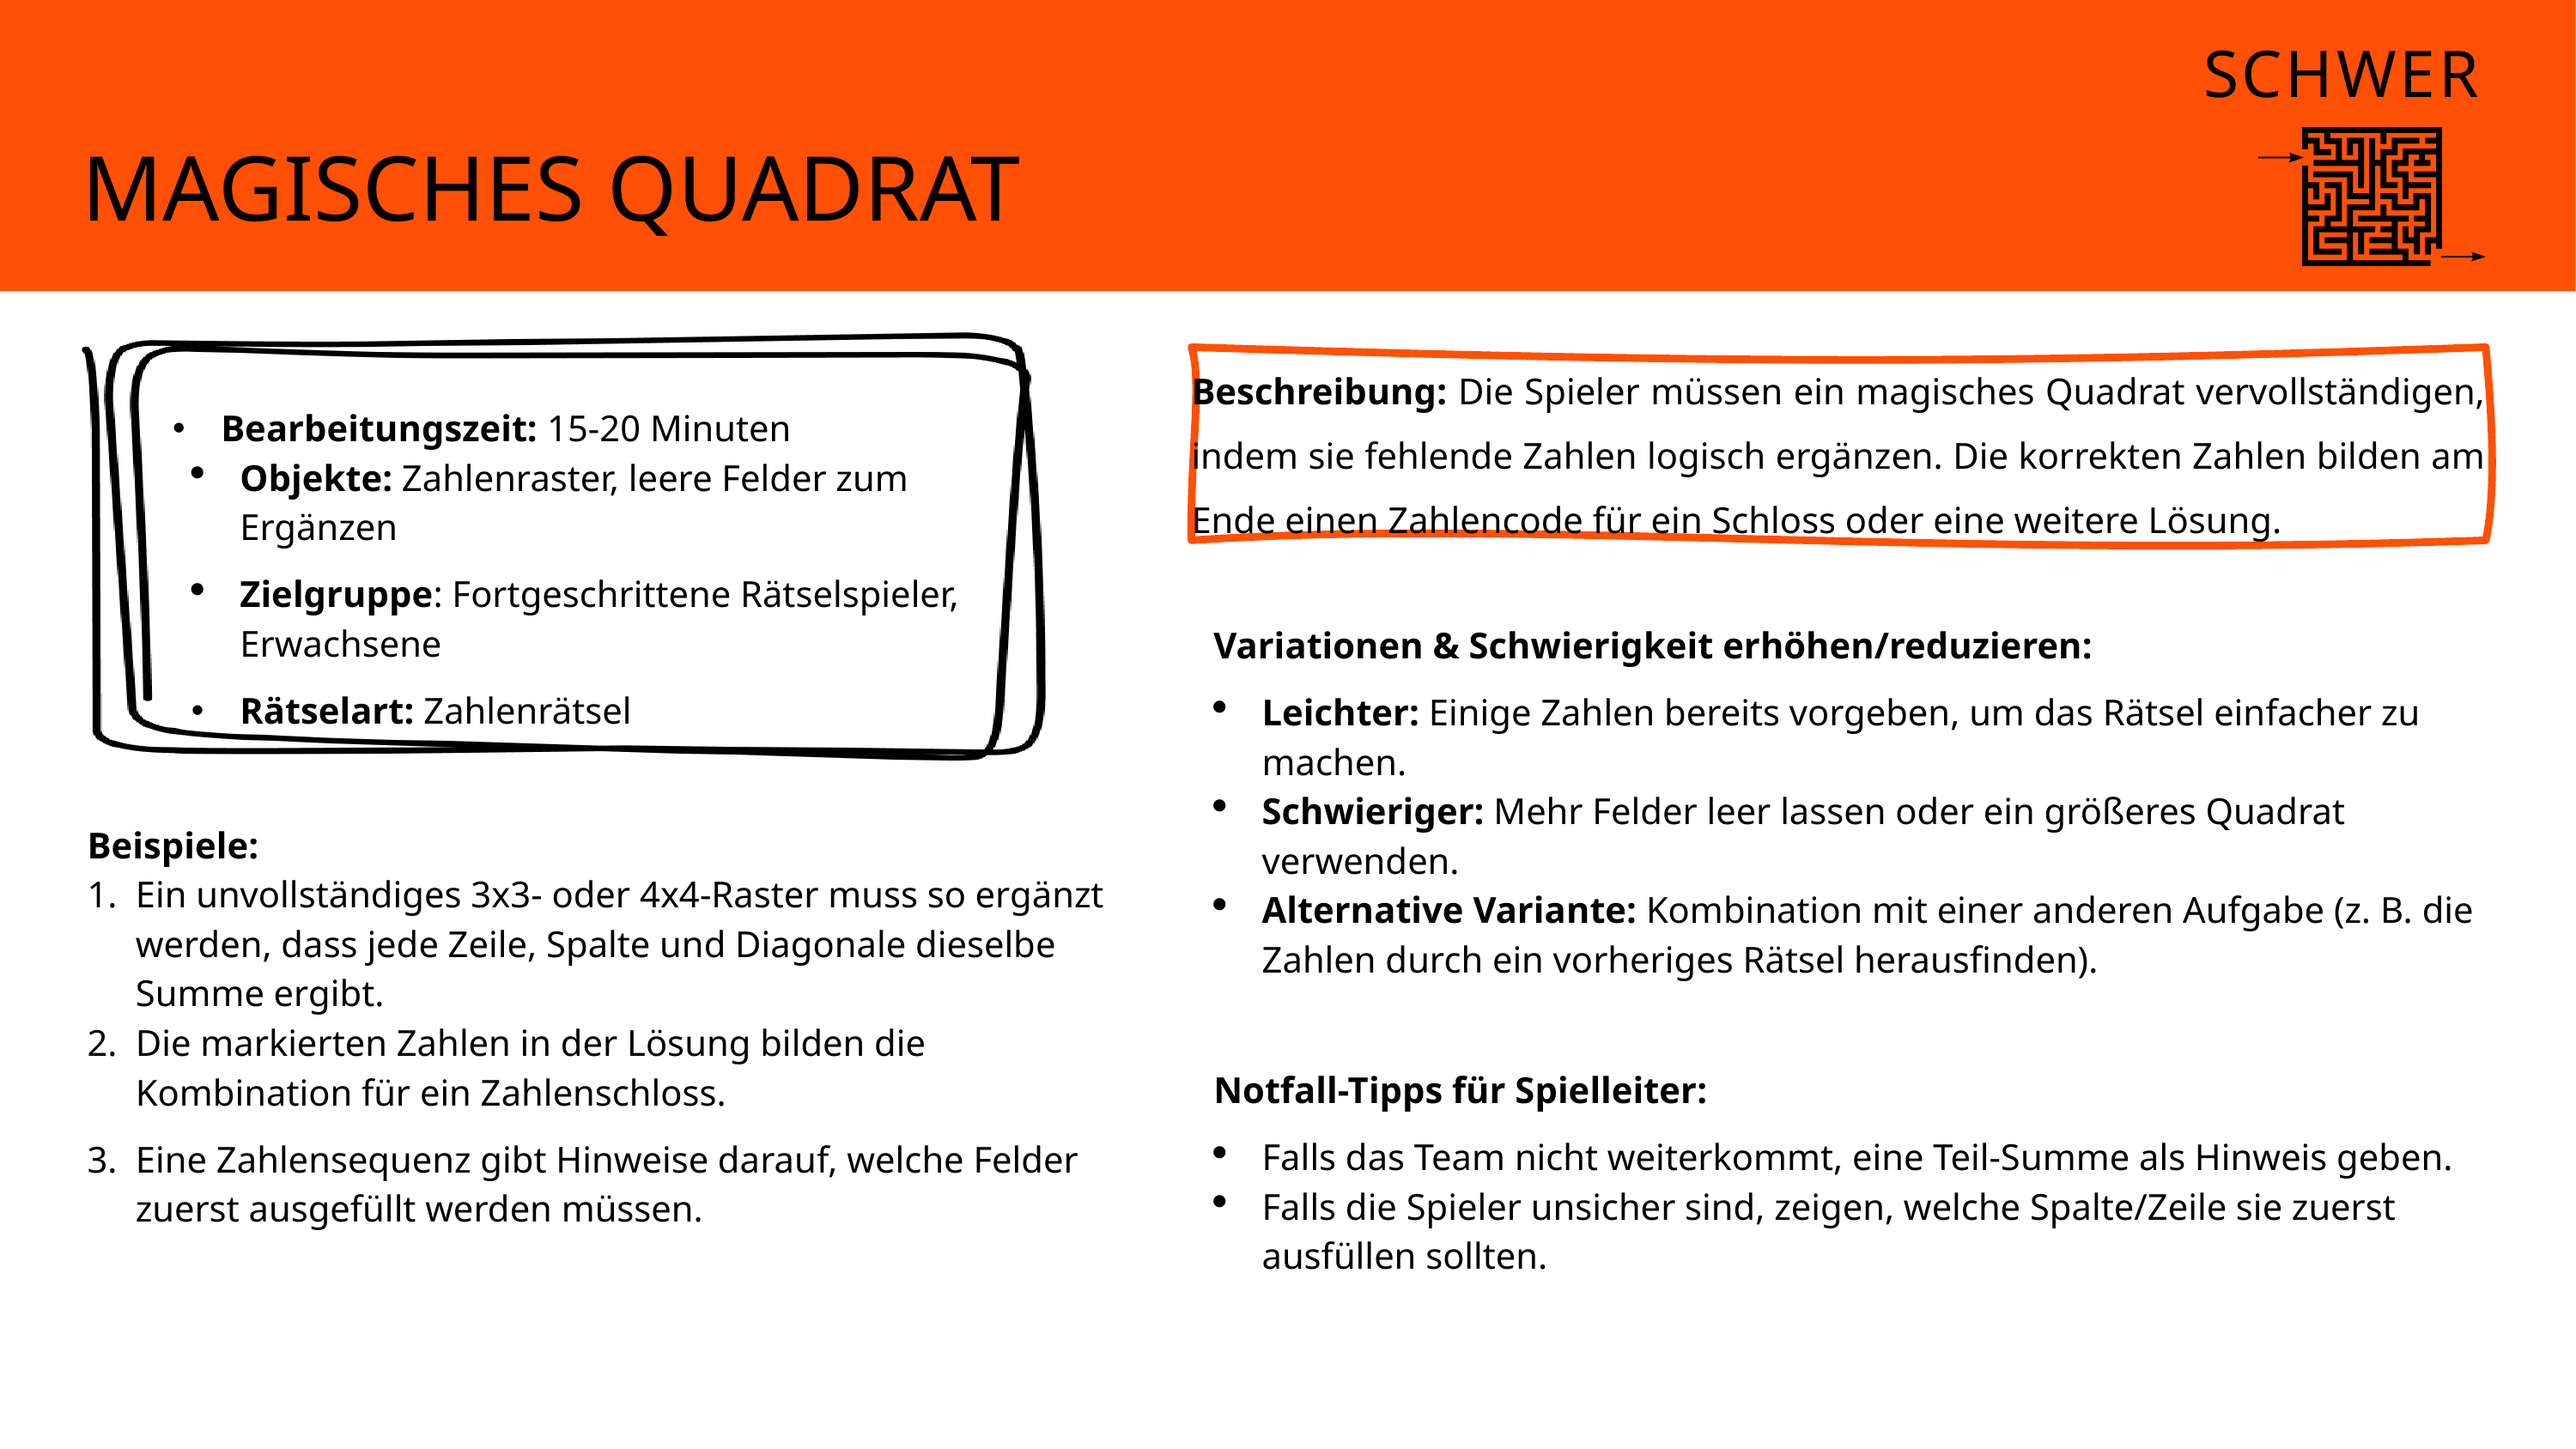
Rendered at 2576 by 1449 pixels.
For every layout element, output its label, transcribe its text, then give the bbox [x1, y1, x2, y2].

text_box MAGISCHES QUADRAT [82, 115, 2071, 239]
text_box Beispiele: Ein unvollständiges 3x3- oder 4x4-Raster muss so ergänzt werden, dass jede Zeile, Spalte und Diagonale dieselbe Summe ergibt. Die markierten Zahlen in der Lösung bilden die Kombination für ein Zahlenschloss. Eine Zahlensequenz gibt Hinweise darauf, welche Felder zuerst ausgefüllt werden müssen. [87, 801, 1136, 1230]
text_box Bearbeitungszeit: 15-20 Minuten Objekte: Zahlenraster, leere Felder zum Ergänzen Zielgruppe: Fortgeschrittene Rätselspieler, Erwachsene Rätselart: Zahlenrätsel [126, 368, 981, 732]
text_box Notfall-Tipps für Spielleiter: Falls das Team nicht weiterkommt, eine Teil-Summe als Hinweis geben. Falls die Spieler unsicher sind, zeigen, welche Spalte/Zeile sie zuerst ausfüllen sollten. [1213, 1067, 2486, 1277]
text_box [0, 0, 2576, 293]
text_box SCHWER [2203, 39, 2570, 111]
text_box Variationen & Schwierigkeit erhöhen/reduzieren: Leichter: Einige Zahlen bereits vorgeben, um das Rätsel einfacher zu machen. Schwieriger: Mehr Felder leer lassen oder ein größeres Quadrat verwenden. Alternative Variante: Kombination mit einer anderen Aufgabe (z. B. die Zahlen durch ein vorheriges Rätsel herausfinden). [1213, 622, 2486, 980]
text_box Beschreibung: Die Spieler müssen ein magisches Quadrat vervollständigen, indem sie fehlende Zahlen logisch ergänzen. Die korrekten Zahlen bilden am Ende einen Zahlencode für ein Schloss oder eine weitere Lösung. [1191, 347, 2493, 546]
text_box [2258, 126, 2487, 267]
text_box [82, 332, 1048, 761]
